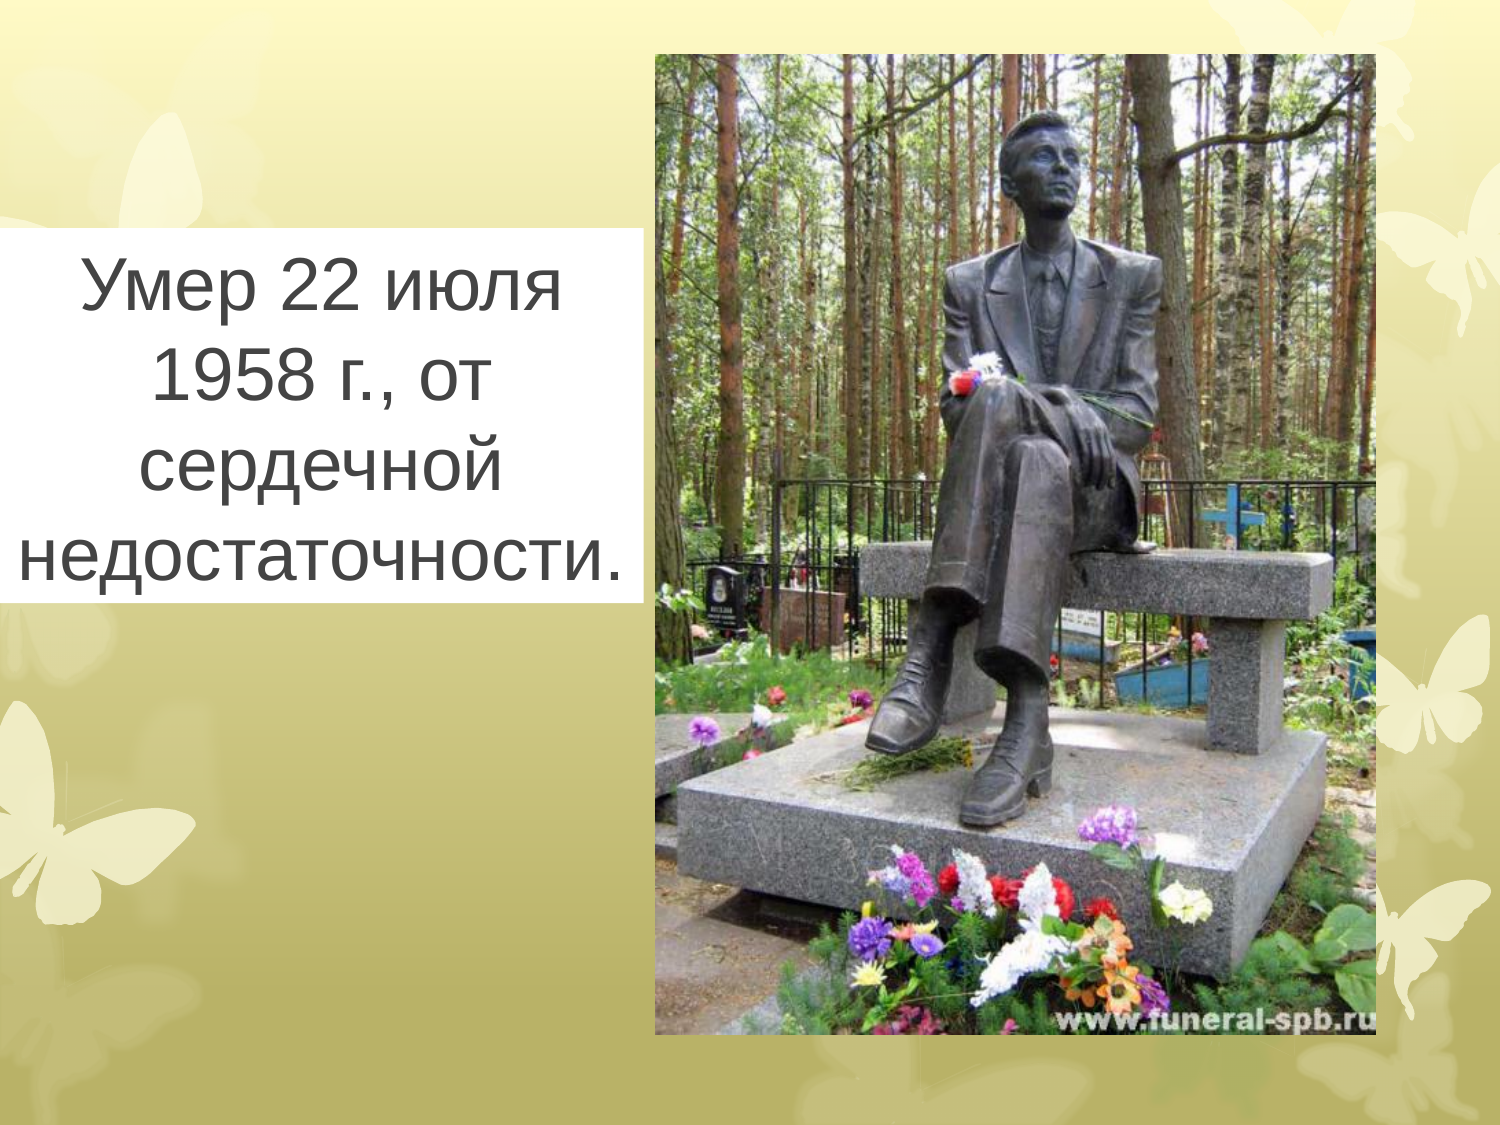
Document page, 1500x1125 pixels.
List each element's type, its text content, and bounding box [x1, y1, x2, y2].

text_box Умер 22 июля 1958 г., от сердечной недостаточности. [0, 228, 644, 604]
picture [654, 53, 1377, 1036]
